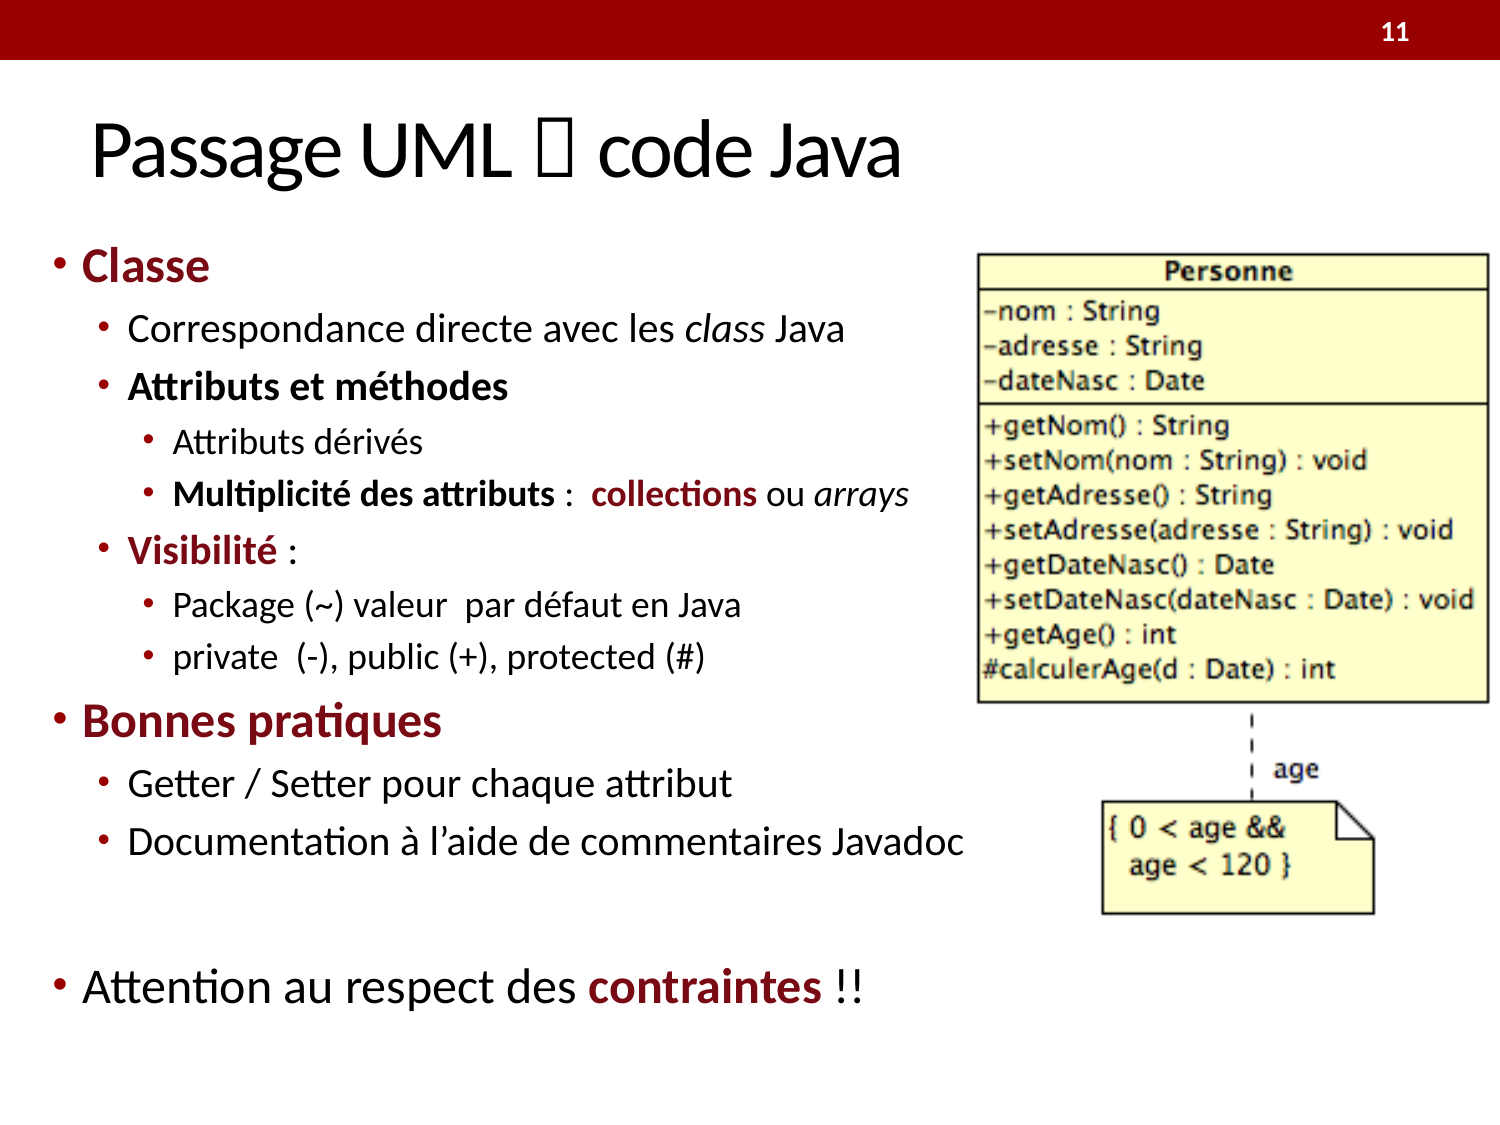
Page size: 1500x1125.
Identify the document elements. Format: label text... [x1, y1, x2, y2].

slide_number 11 [1250, 3, 1425, 57]
picture [968, 249, 1500, 928]
list Classe Correspondance directe avec les class Java Attributs et méthodes Attributs dérivés Multiplicité des attributs : collections ou arrays Visibilité : Package (~) valeur par défaut en Java private (-), public (+), protected (#) Bonnes pratiques Getter / Setter pour chaque attribut Documentation à l’aide de commentaires Javadoc Attention au respect des contraintes !! [37, 224, 1413, 1063]
title Passage UML  code Java [75, 62, 1425, 225]
